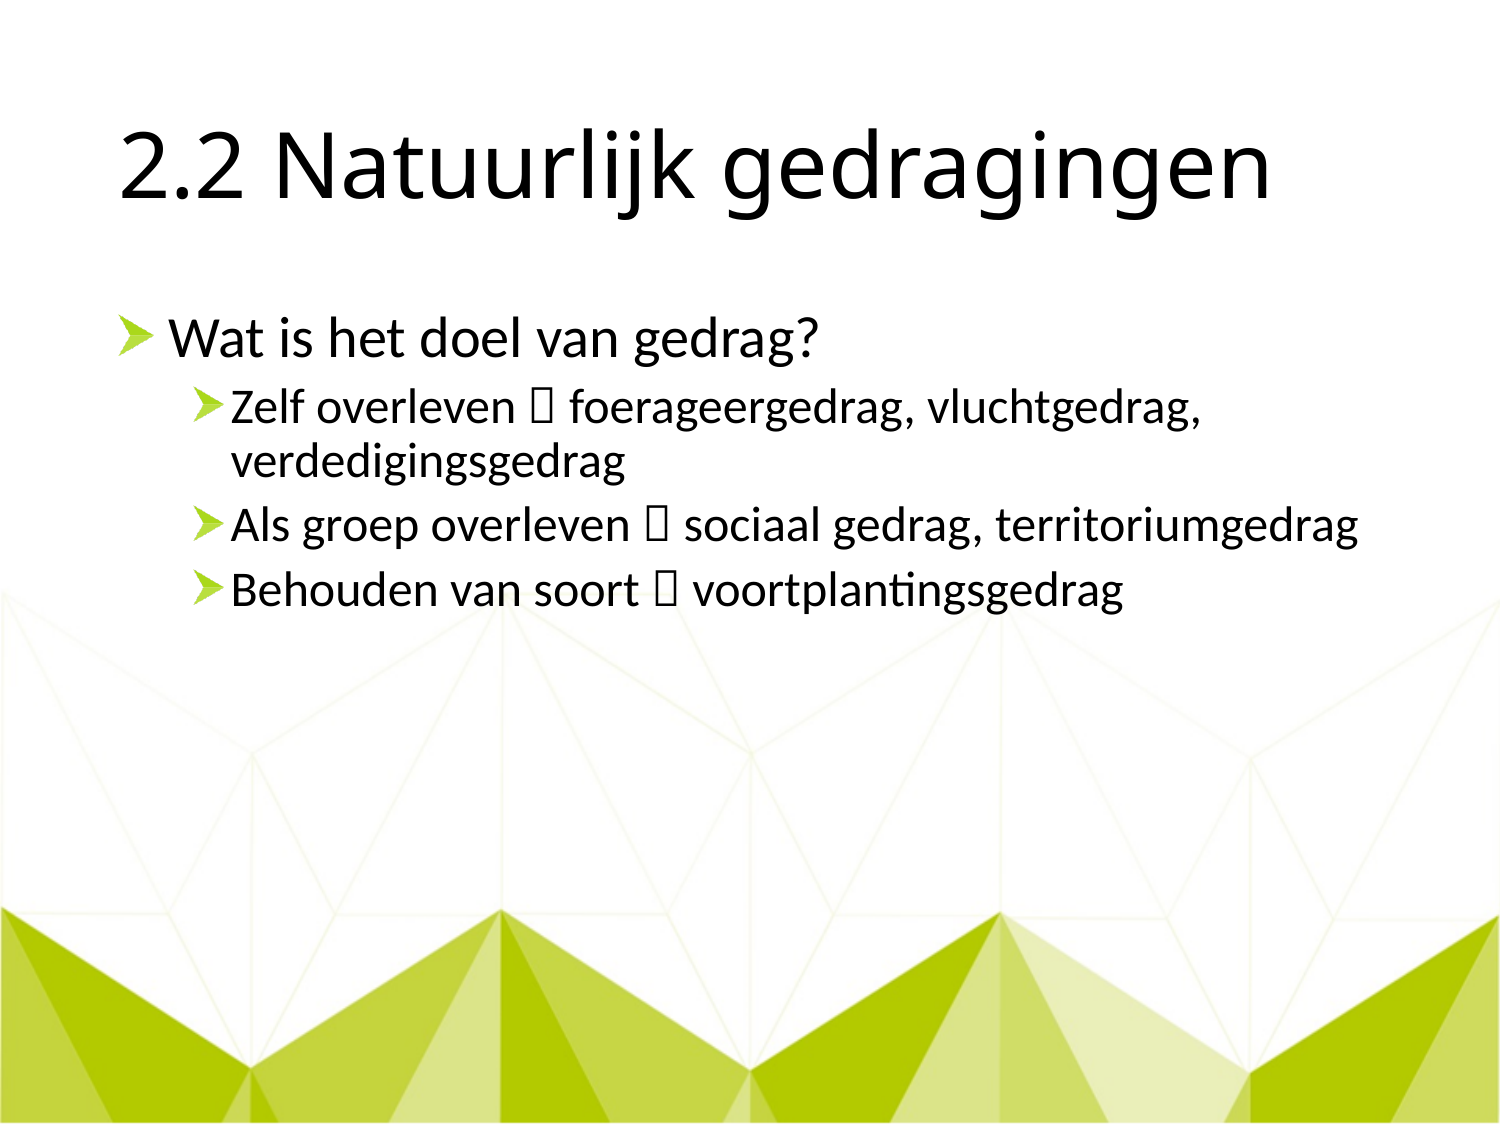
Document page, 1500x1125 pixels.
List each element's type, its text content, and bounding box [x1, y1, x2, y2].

title 2.2 Natuurlijk gedragingen [103, 59, 1397, 278]
list Wat is het doel van gedrag? Zelf overleven  foerageergedrag, vluchtgedrag, verdedigingsgedrag Als groep overleven  sociaal gedrag, territoriumgedrag Behouden van soort  voortplantingsgedrag [103, 299, 1397, 1014]
picture [0, 0, 1500, 1125]
